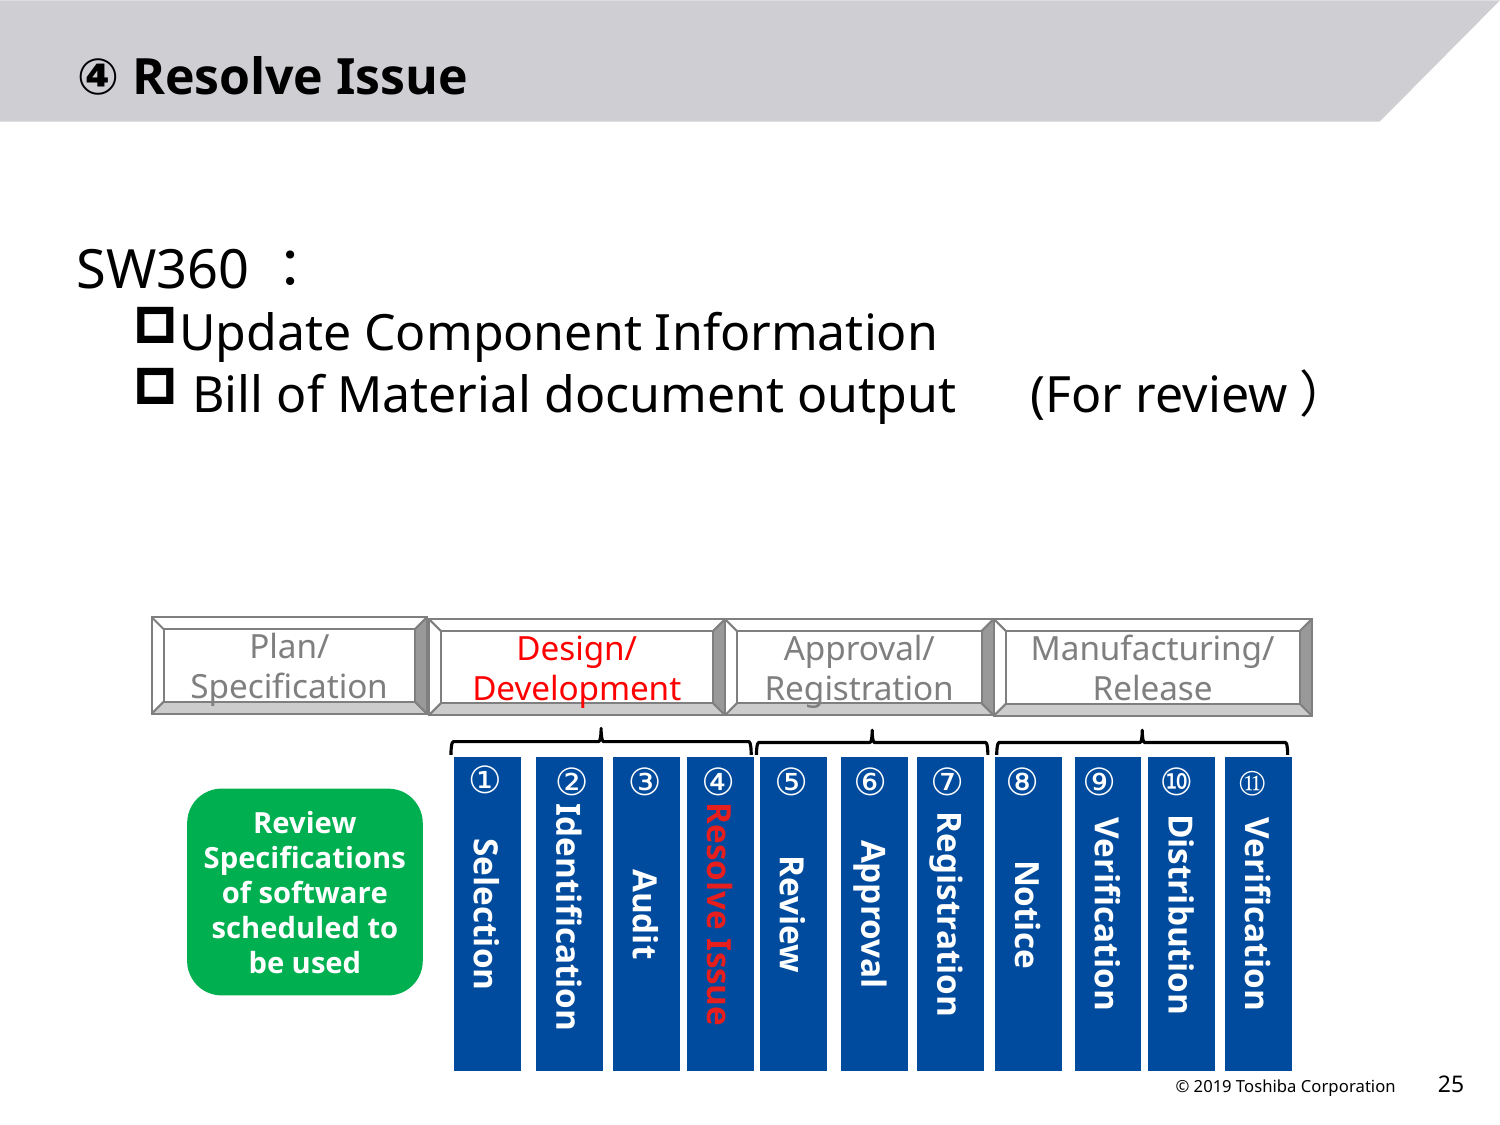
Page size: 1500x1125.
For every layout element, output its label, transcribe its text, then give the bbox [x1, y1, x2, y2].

text_box ⑥ [838, 755, 902, 811]
text_box Resolve Issue [686, 756, 755, 1072]
text_box [996, 730, 1288, 755]
text_box ⑩ [1144, 750, 1208, 811]
text_box Selection [453, 756, 522, 1072]
text_box Identification [535, 756, 604, 1072]
text_box Registration [916, 756, 985, 1072]
text_box ⑧ [990, 750, 1054, 811]
list SW360： Update Component Information Bill of Material document output (For review） [76, 162, 1421, 1008]
text_box Manufacturing/Release [994, 618, 1313, 717]
text_box Approval [840, 756, 909, 1072]
text_box ⑪ [1224, 750, 1283, 811]
text_box Notice [994, 756, 1063, 1072]
text_box ⑦ [915, 755, 979, 811]
text_box Review Specifications of software scheduled to be used [187, 788, 423, 996]
text_box Audit [612, 756, 681, 1072]
text_box ⑨ [1067, 750, 1131, 811]
text_box ⑤ [759, 755, 823, 811]
text_box Approval/ Registration [724, 618, 995, 717]
text_box Design/ Development [428, 618, 724, 716]
text_box [756, 730, 988, 755]
title ④ Resolve Issue [0, 0, 1500, 123]
text_box ① [453, 748, 517, 809]
text_box Verification [1224, 756, 1293, 1072]
text_box ④ [686, 750, 750, 811]
text_box ② [540, 750, 604, 811]
text_box Plan/ Specification [150, 616, 428, 715]
text_box Review [759, 756, 828, 1072]
text_box [450, 728, 752, 755]
text_box ③ [613, 750, 677, 811]
text_box Verification [1074, 756, 1142, 1072]
text_box Distribution [1147, 756, 1216, 1072]
